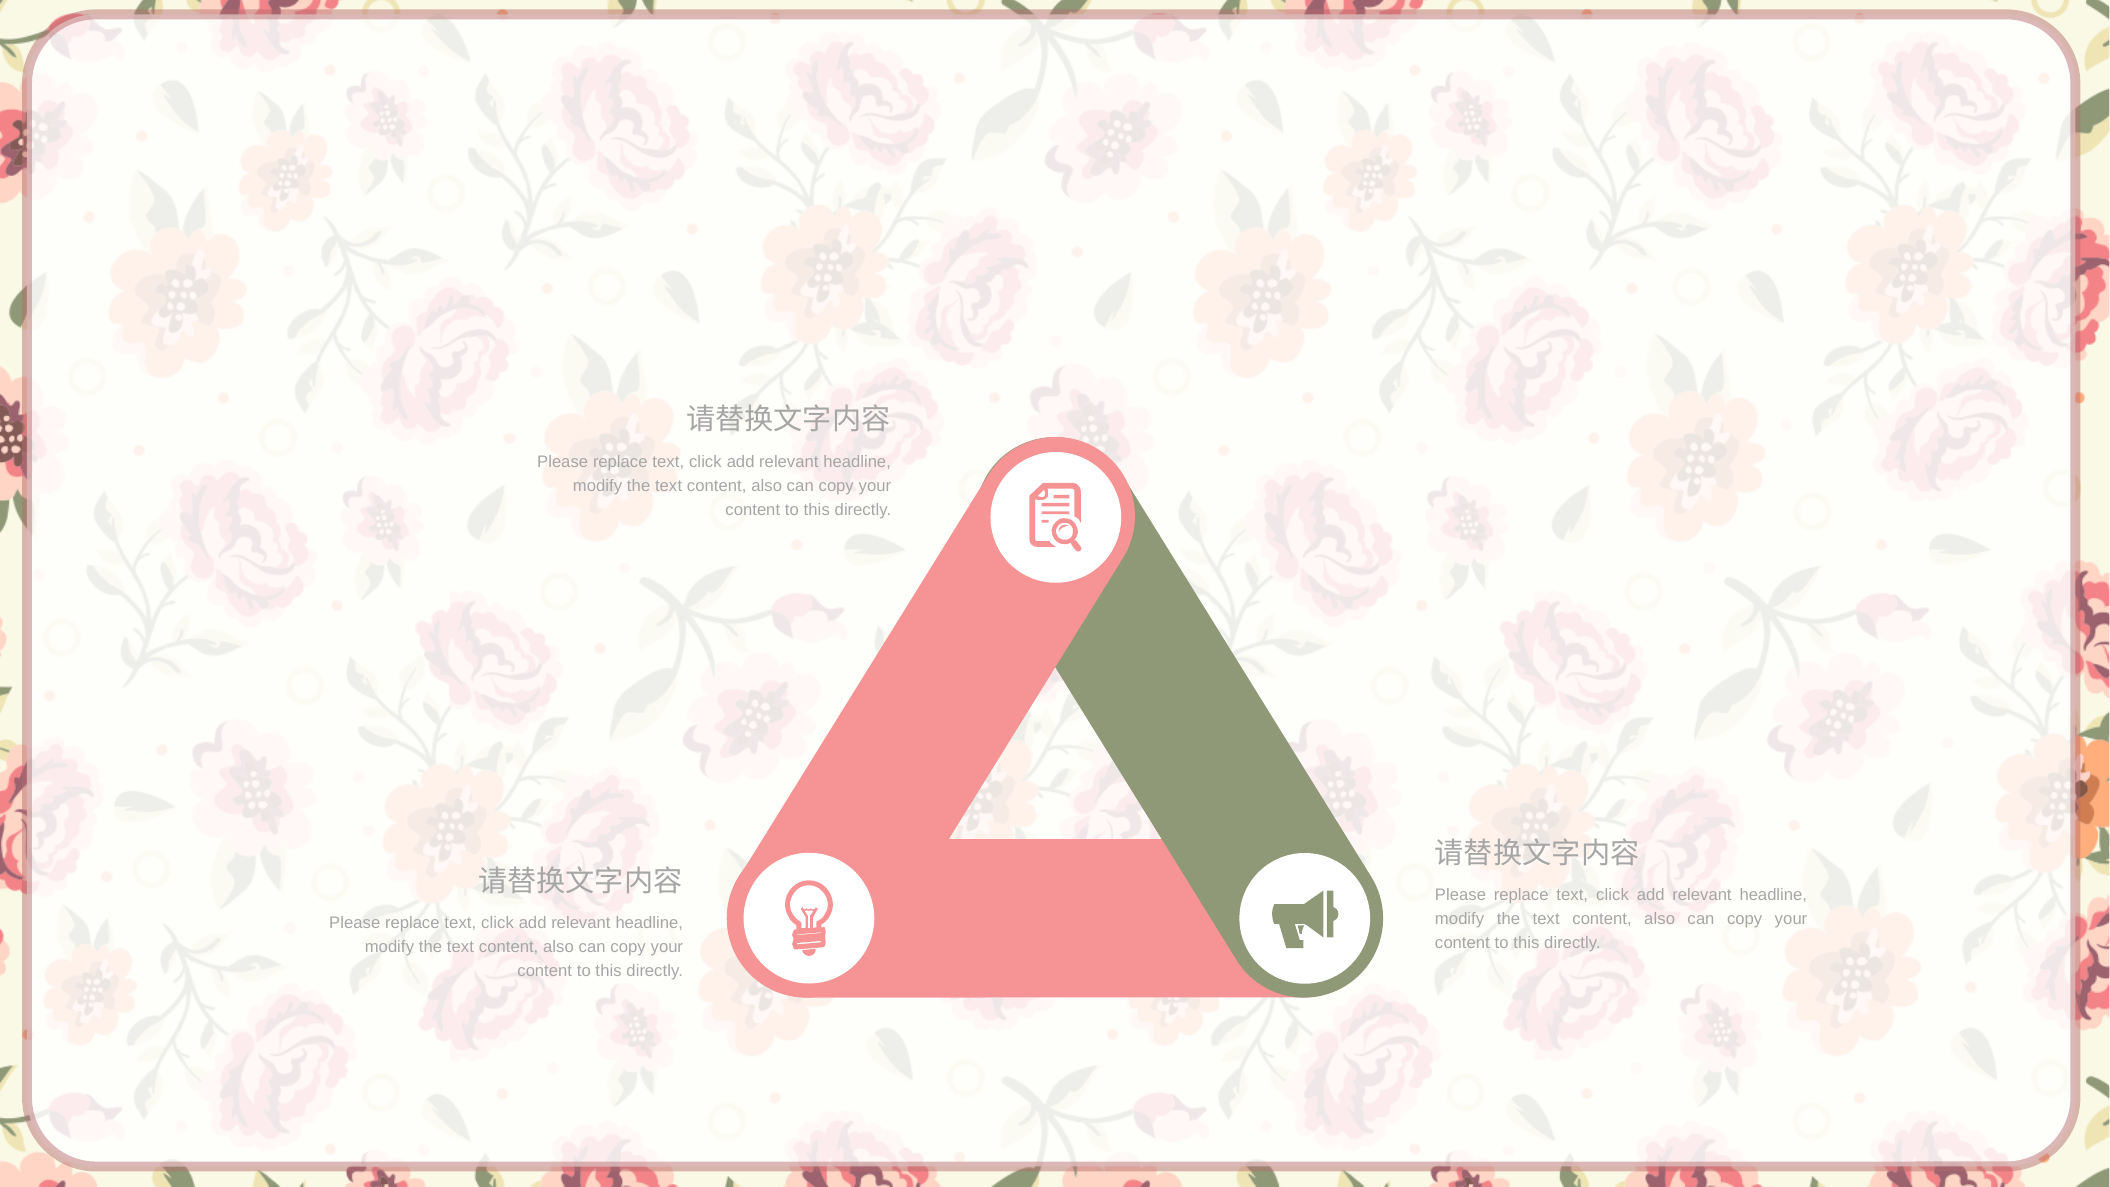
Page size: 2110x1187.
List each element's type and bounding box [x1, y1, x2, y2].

text_box [1420, 819, 1823, 959]
text_box [310, 847, 699, 986]
text_box [726, 401, 1383, 1034]
picture [0, 0, 2110, 1187]
text_box [518, 386, 907, 525]
